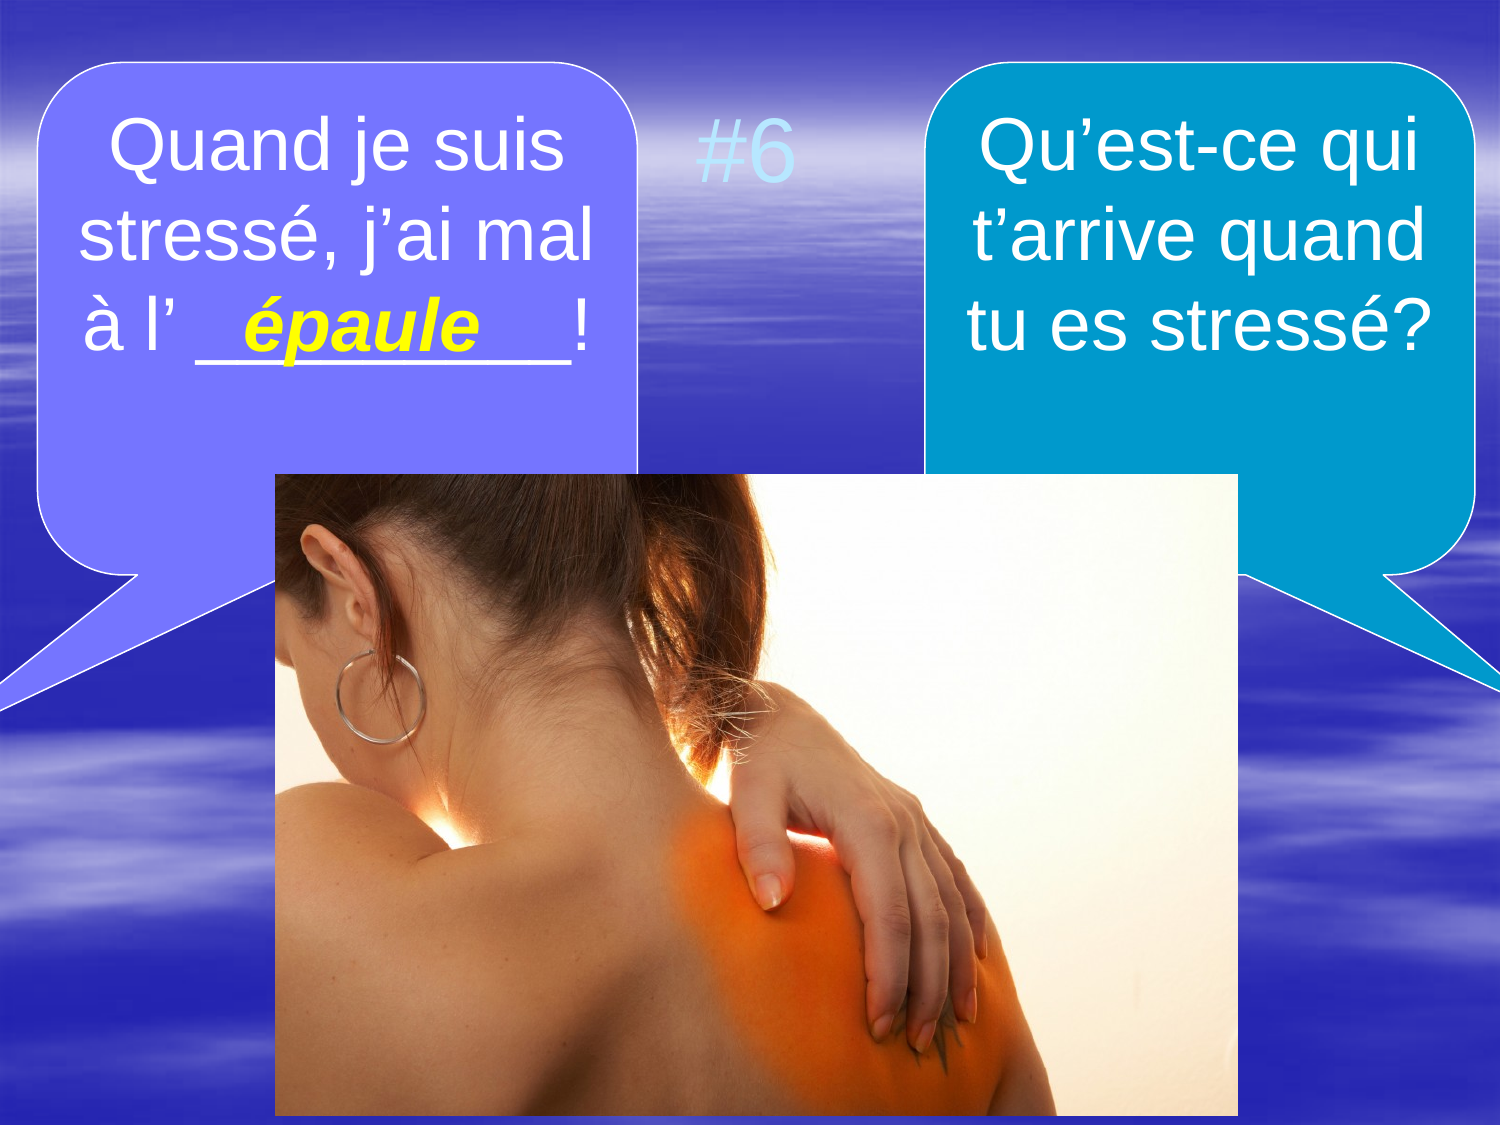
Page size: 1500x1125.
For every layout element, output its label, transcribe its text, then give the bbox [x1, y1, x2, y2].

picture [274, 474, 1238, 1117]
title #6 [49, 37, 1446, 255]
text_box Qu’est-ce qui t’arrive quand tu es stressé? [924, 83, 1500, 692]
text_box épaule [200, 268, 525, 374]
text_box Quand je suis stressé, j’ai mal à l’ _________! [0, 104, 638, 711]
